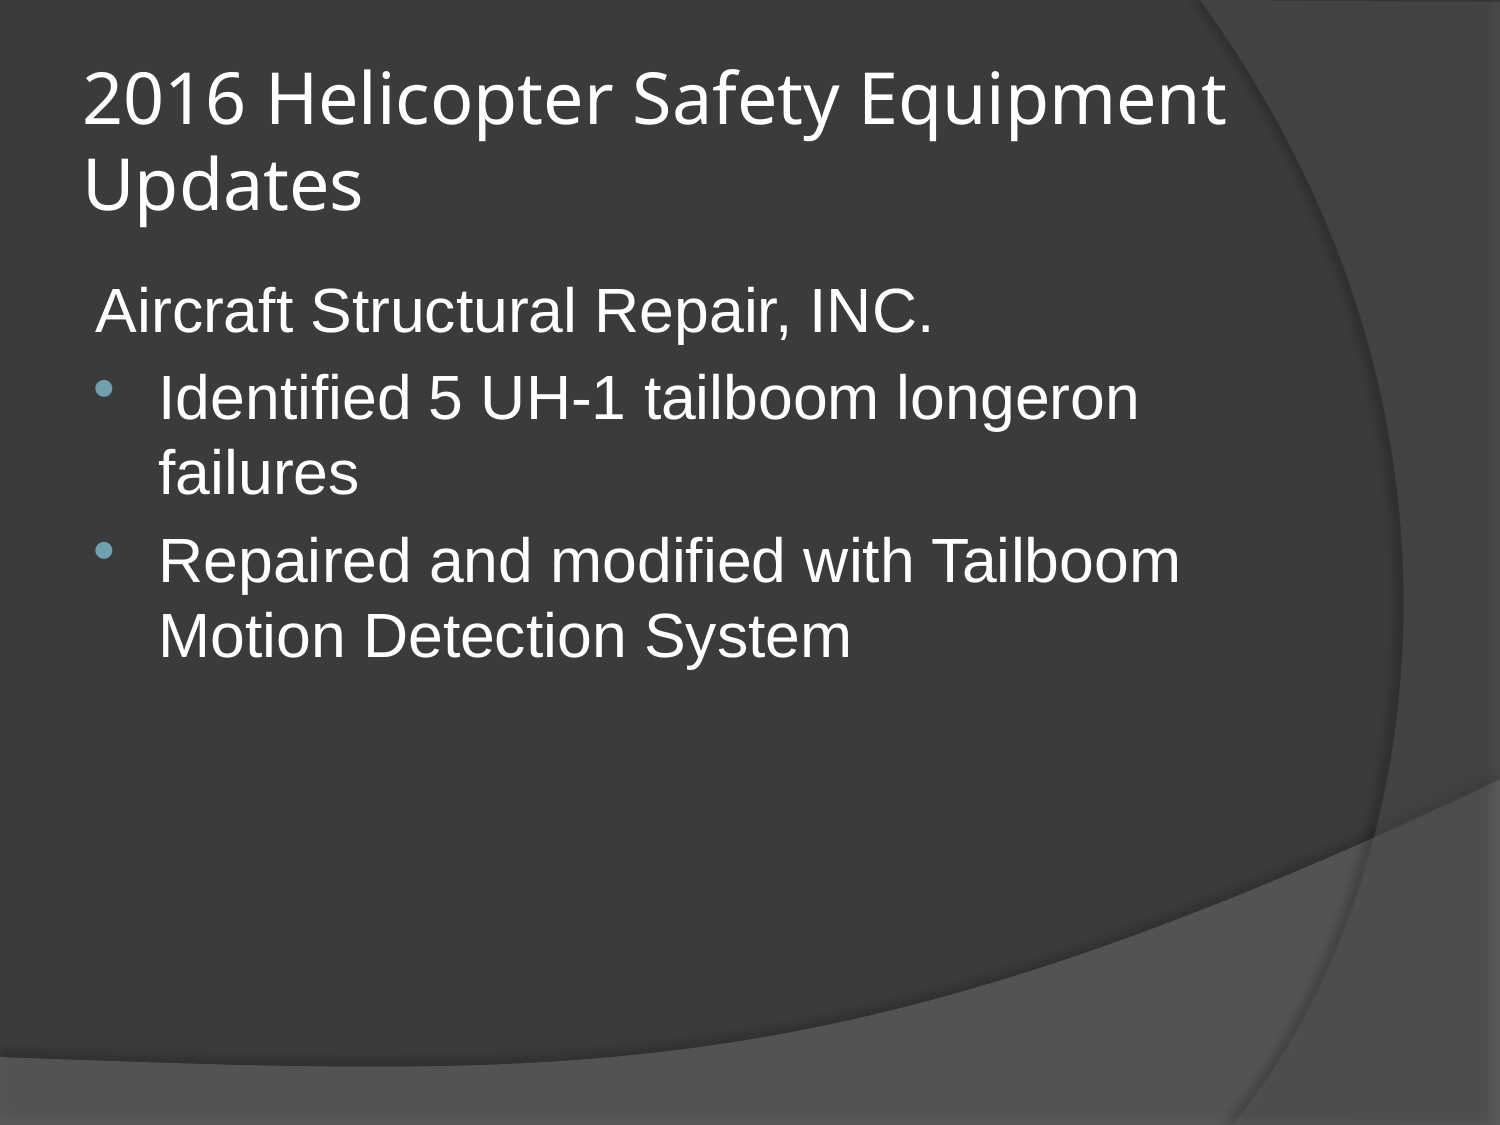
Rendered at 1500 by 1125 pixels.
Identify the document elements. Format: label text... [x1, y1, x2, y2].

list Aircraft Structural Repair, INC. Identified 5 UH-1 tailboom longeron failures Repaired and modified with Tailboom Motion Detection System [75, 262, 1300, 1005]
title 2016 Helicopter Safety Equipment Updates [75, 45, 1300, 233]
